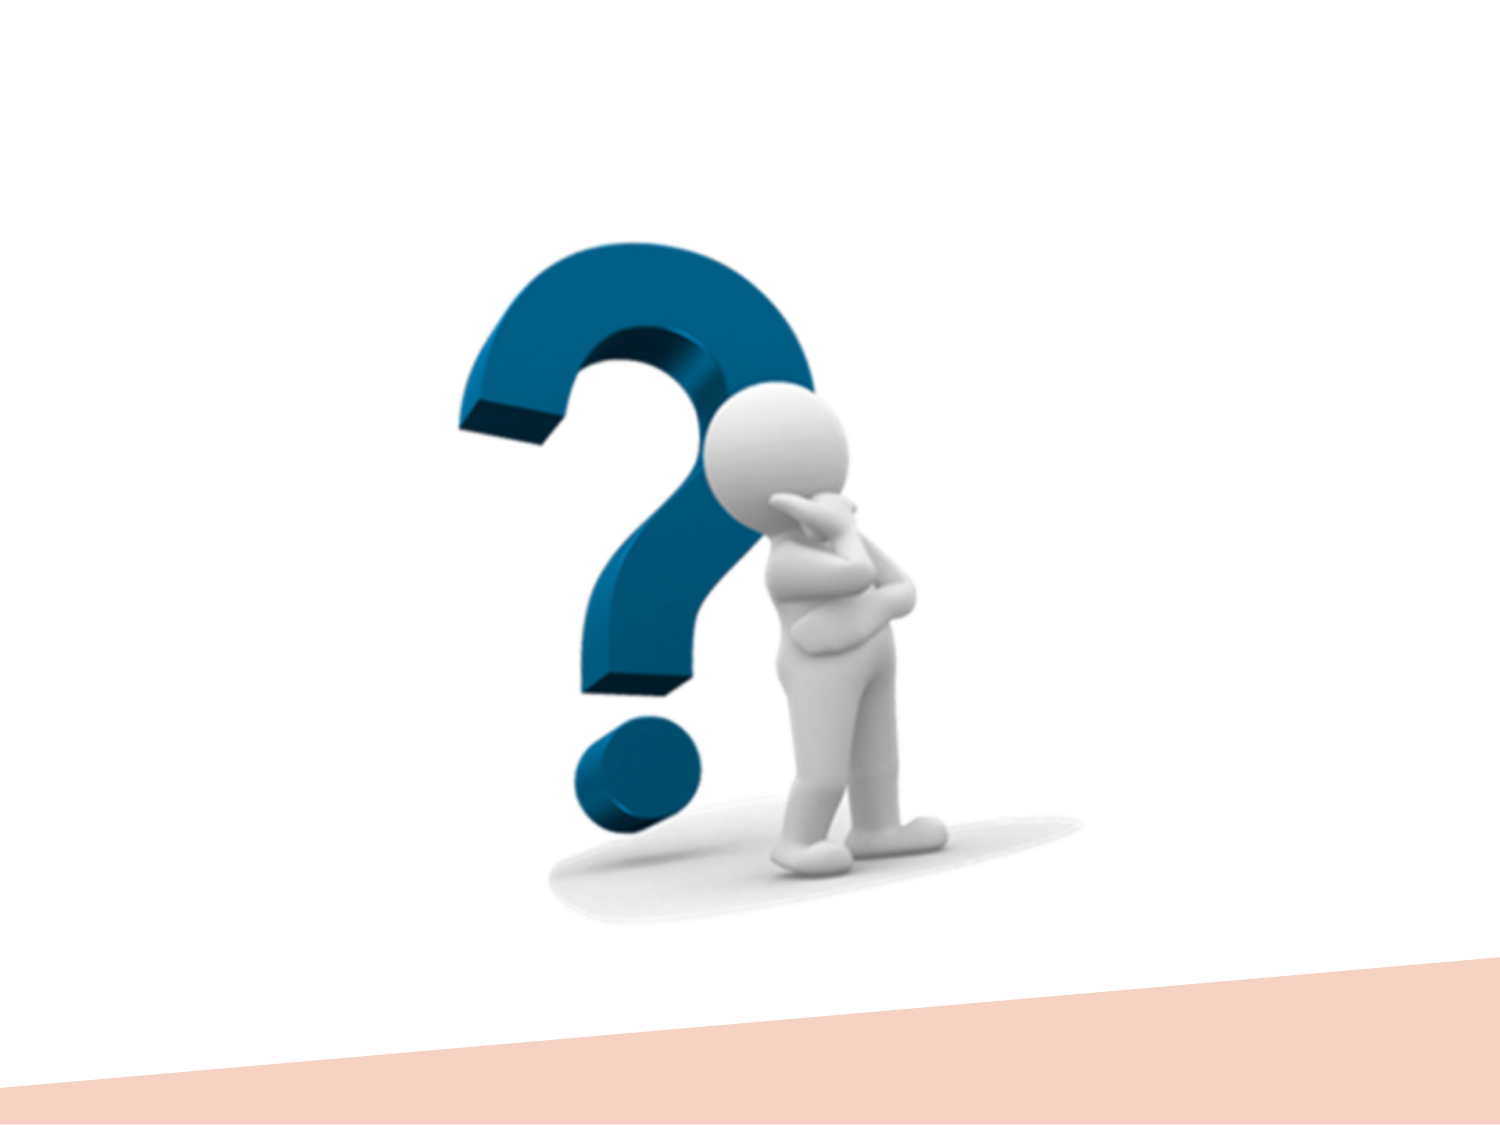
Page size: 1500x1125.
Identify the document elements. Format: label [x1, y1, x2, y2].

picture [399, 155, 1101, 970]
